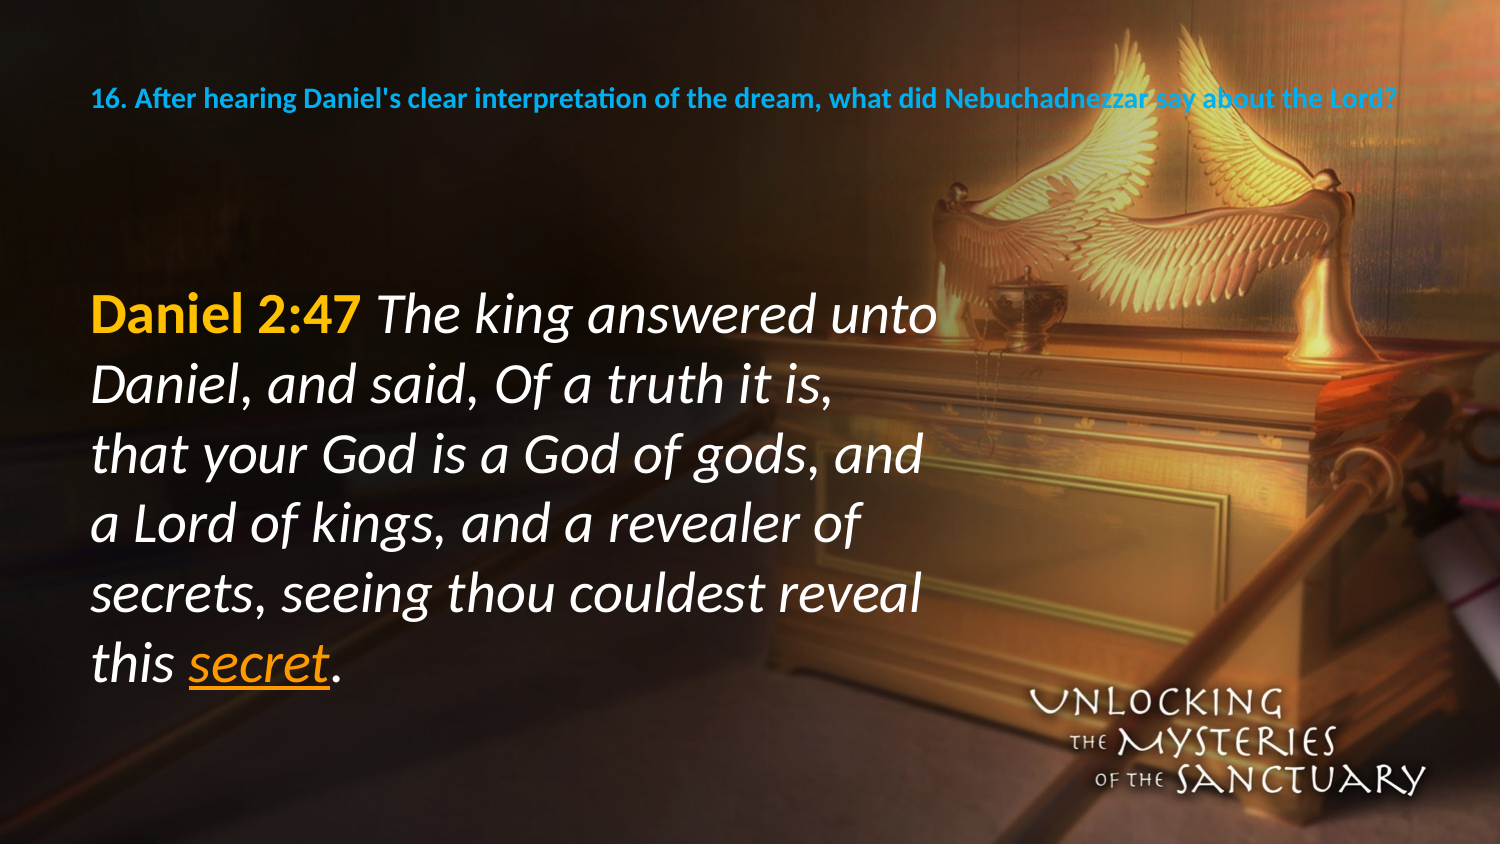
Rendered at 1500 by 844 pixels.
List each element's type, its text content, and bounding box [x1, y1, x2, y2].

title 16. After hearing Daniel's clear interpretation of the dream, what did Nebuchadnezzar say about the Lord? [75, 33, 1425, 175]
picture [0, 0, 1500, 844]
list Daniel 2:47 The king answered unto Daniel, and said, Of a truth it is, that your God is a God of gods, and a Lord of kings, and a revealer of secrets, seeing thou couldest reveal this secret. [75, 267, 963, 754]
